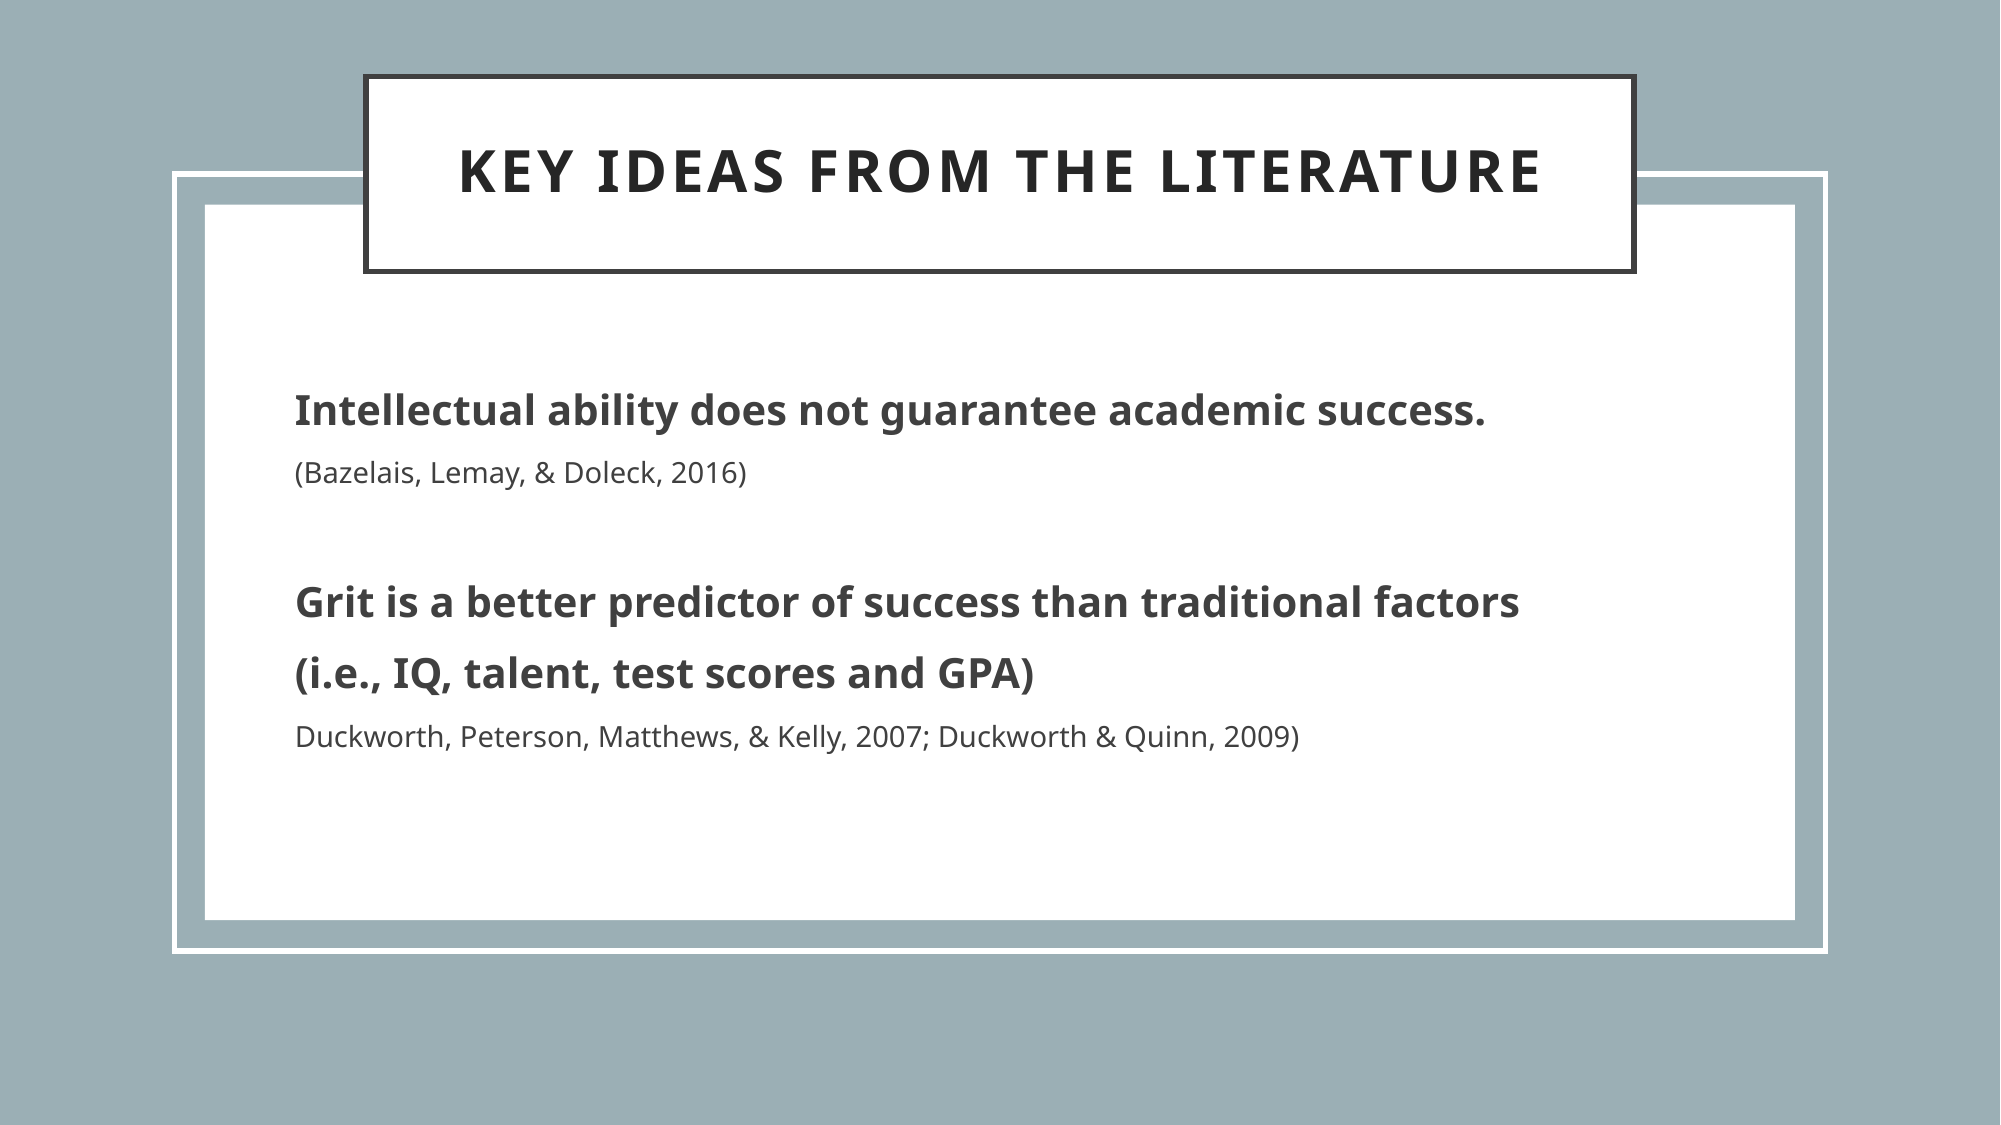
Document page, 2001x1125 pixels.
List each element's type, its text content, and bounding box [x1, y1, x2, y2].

text_box [173, 173, 1827, 952]
list Intellectual ability does not guarantee academic success. (Bazelais, Lemay, & Doleck, 2016) Grit is a better predictor of success than traditional factors (i.e., IQ, talent, test scores and GPA) Duckworth, Peterson, Matthews, & Kelly, 2007; Duckworth & Quinn, 2009) [279, 375, 1721, 849]
text_box [0, 0, 2000, 1125]
title Key ideas from the literature [363, 74, 1637, 274]
